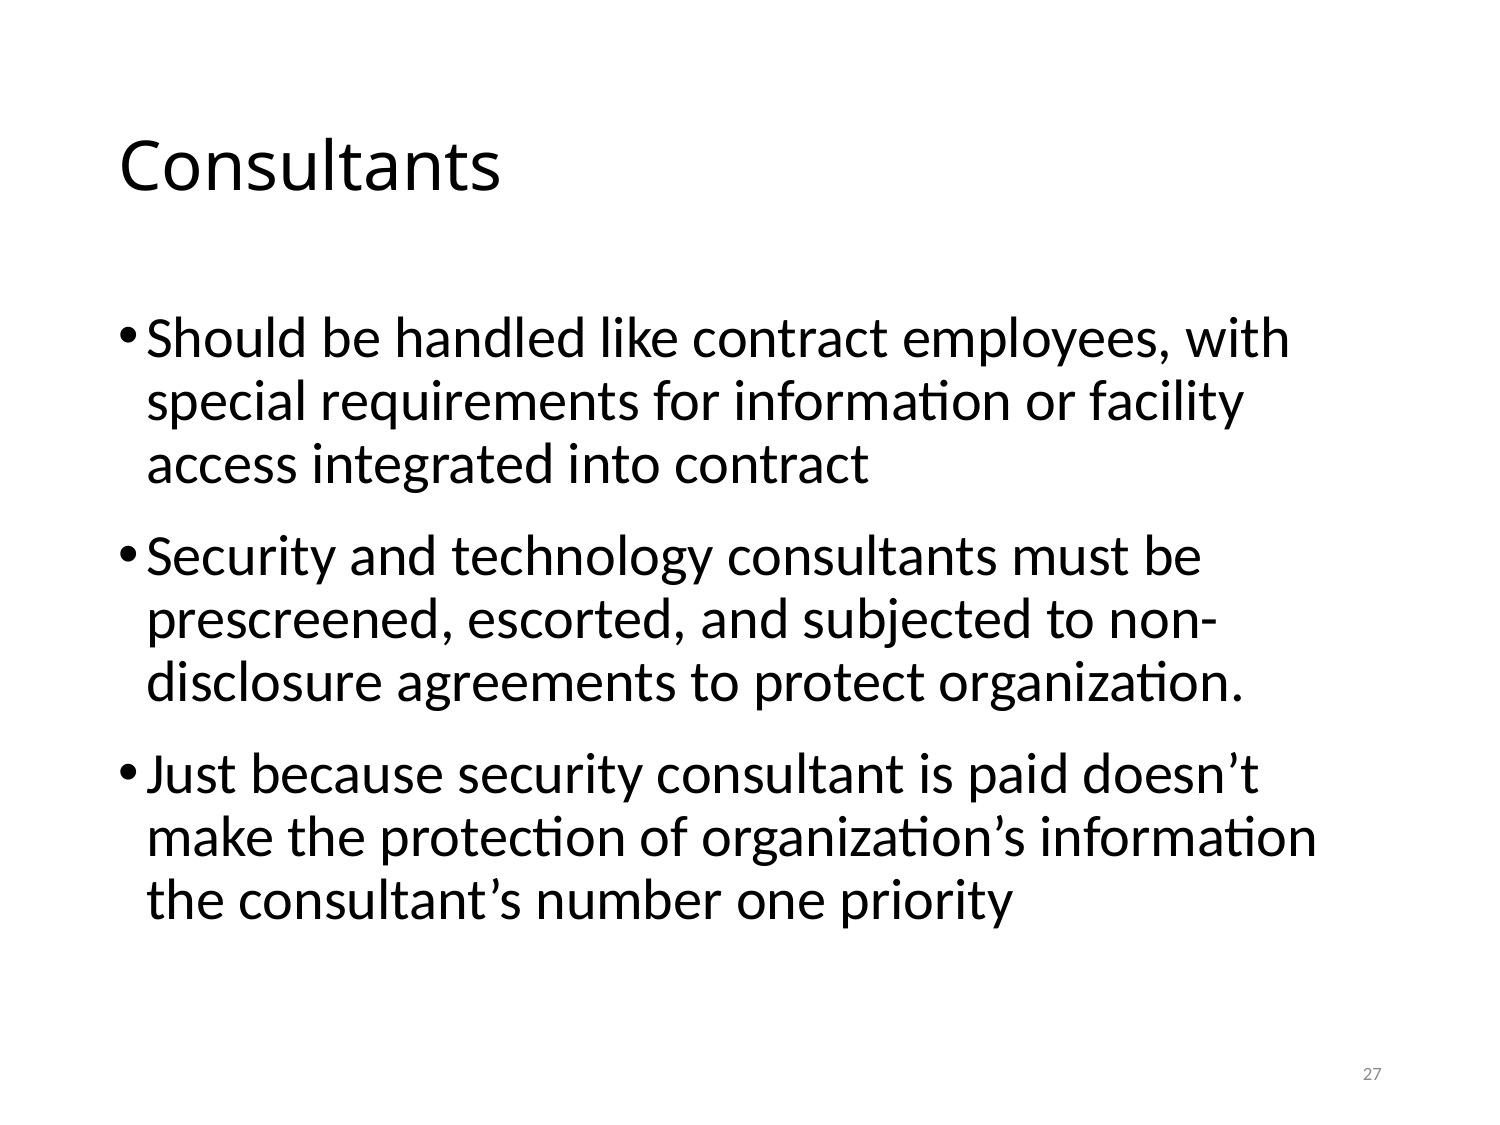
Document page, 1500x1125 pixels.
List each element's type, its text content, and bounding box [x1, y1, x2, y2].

list Should be handled like contract employees, with special requirements for information or facility access integrated into contract Security and technology consultants must be prescreened, escorted, and subjected to non-disclosure agreements to protect organization. Just because security consultant is paid doesn’t make the protection of organization’s information the consultant’s number one priority [103, 299, 1397, 1014]
title Consultants [103, 59, 1397, 278]
slide_number 27 [1059, 1042, 1397, 1103]
